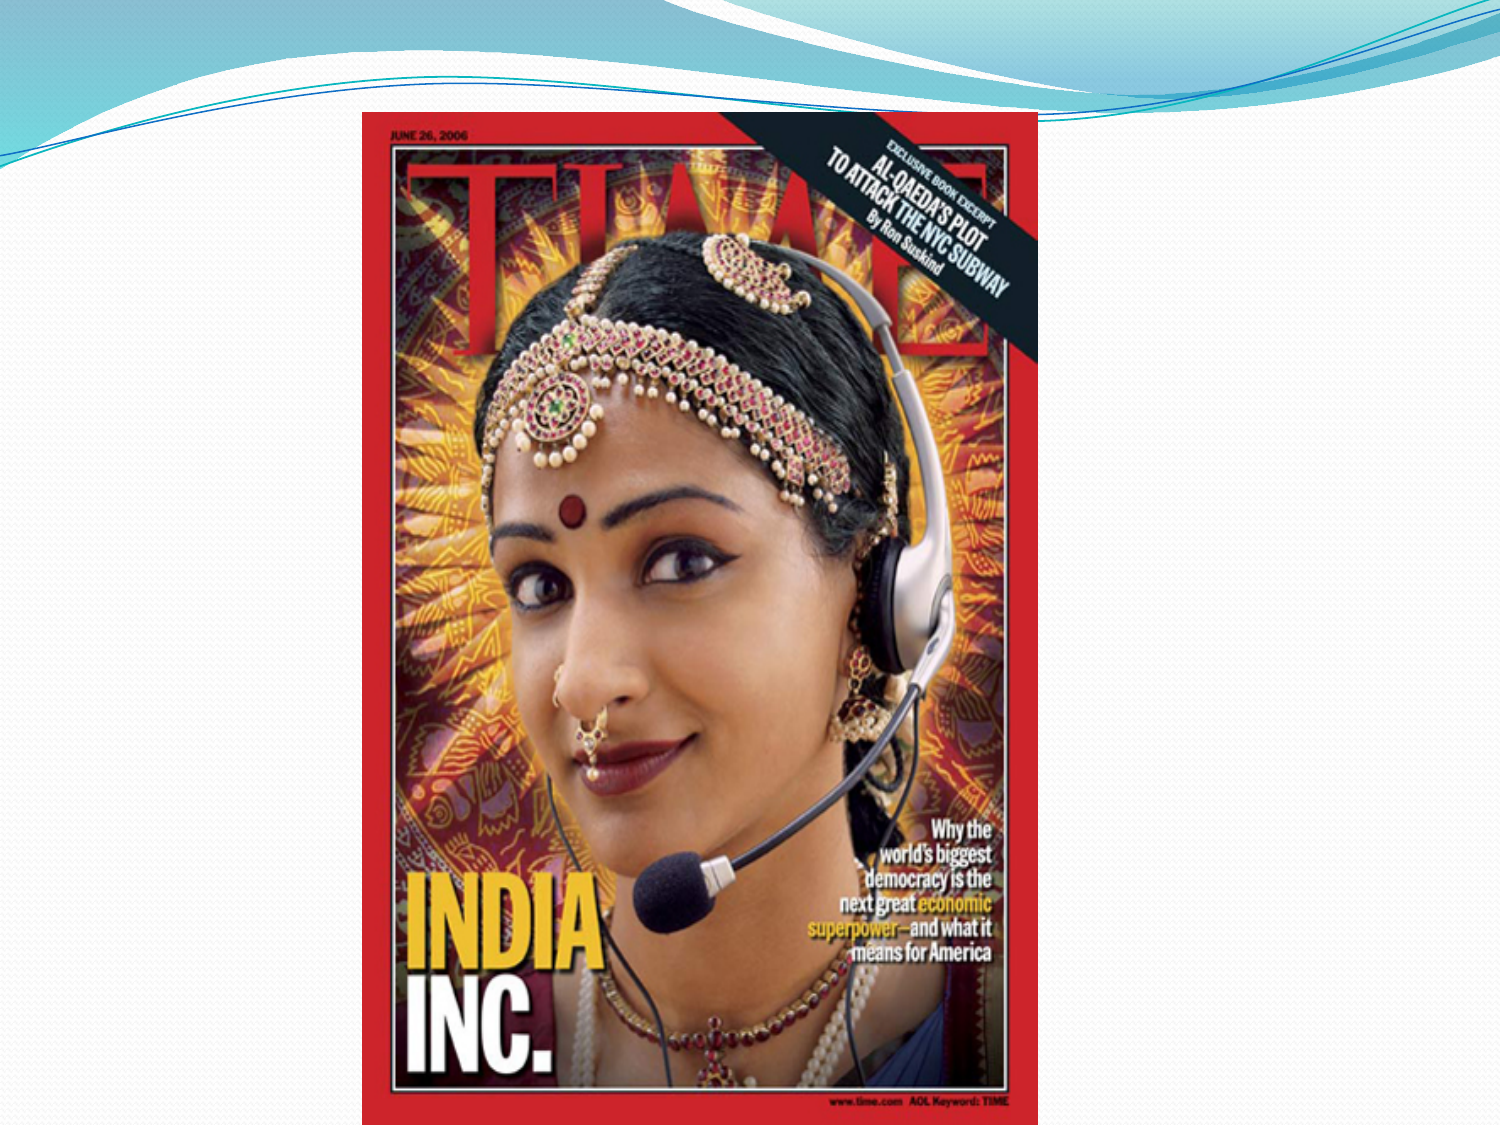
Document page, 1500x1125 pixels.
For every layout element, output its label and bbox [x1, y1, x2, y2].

list [362, 112, 1038, 1125]
